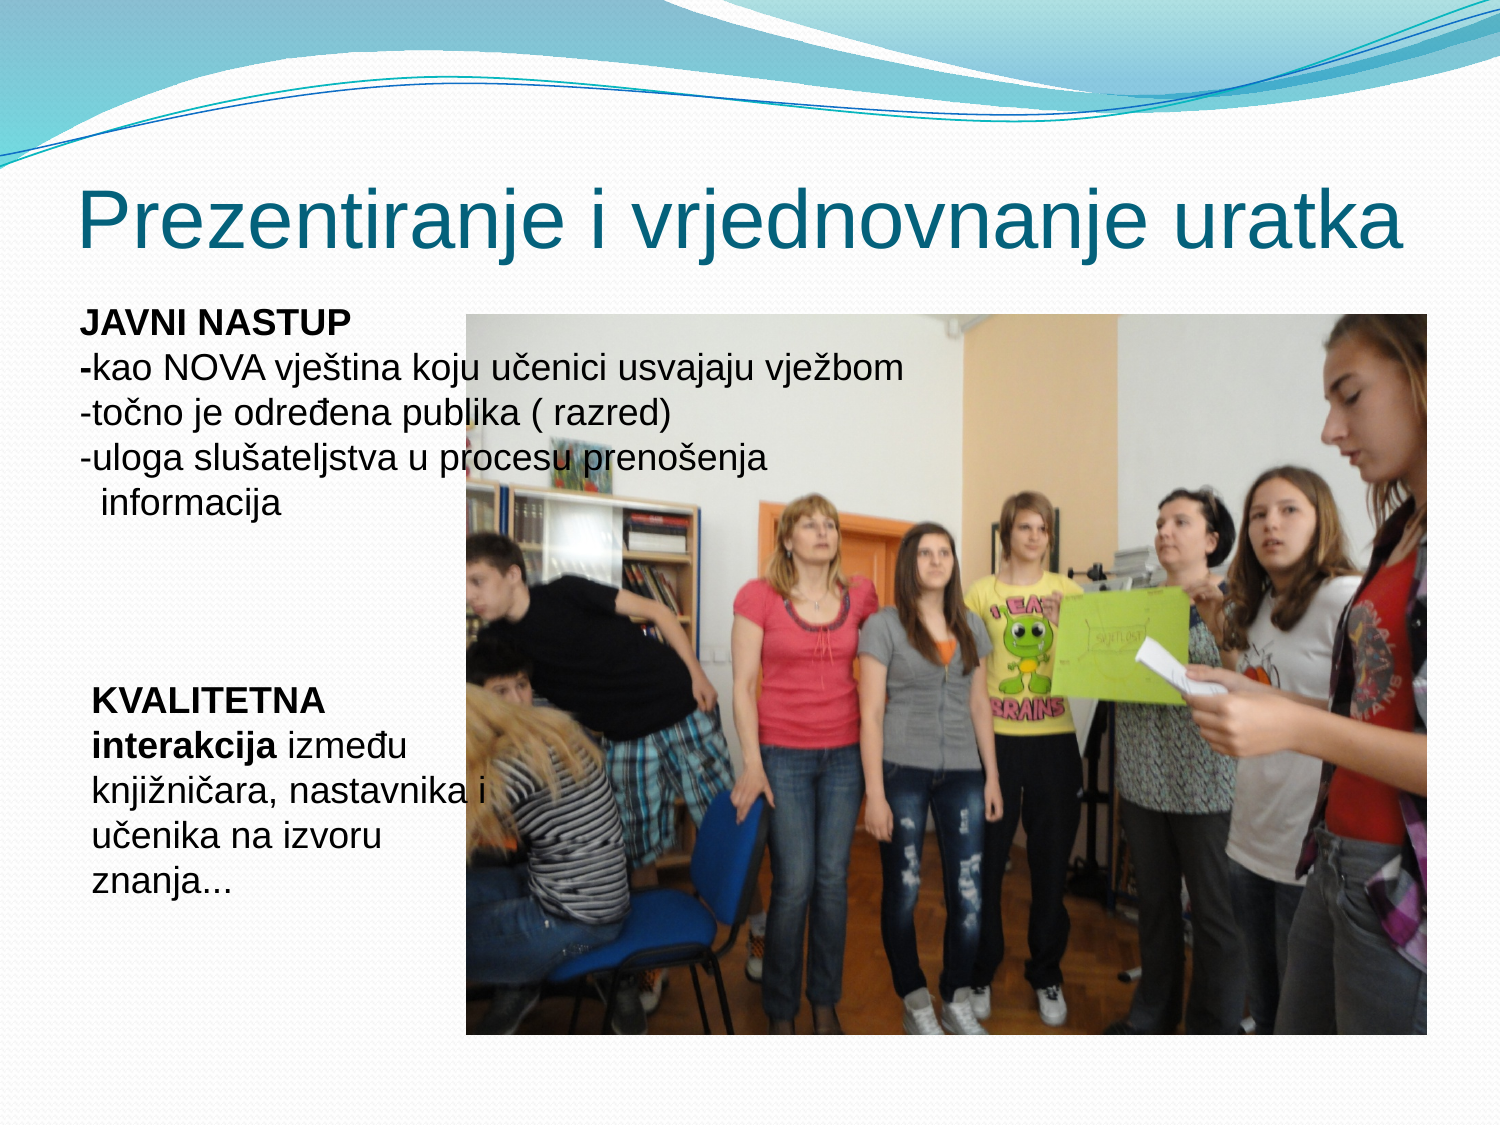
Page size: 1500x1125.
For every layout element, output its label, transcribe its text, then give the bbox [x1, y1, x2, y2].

text_box KVALITETNA interakcija između knjižničara, nastavnika i učenika na izvoru znanja... [76, 668, 459, 909]
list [466, 314, 1427, 1035]
title Prezentiranje i vrjednovnanje uratka [76, 78, 1427, 266]
text_box JAVNI NASTUP -kao NOVA vještina koju učenici usvajaju vježbom -točno je određena publika ( razred) -uloga slušateljstva u procesu prenošenja informacija [64, 290, 928, 576]
